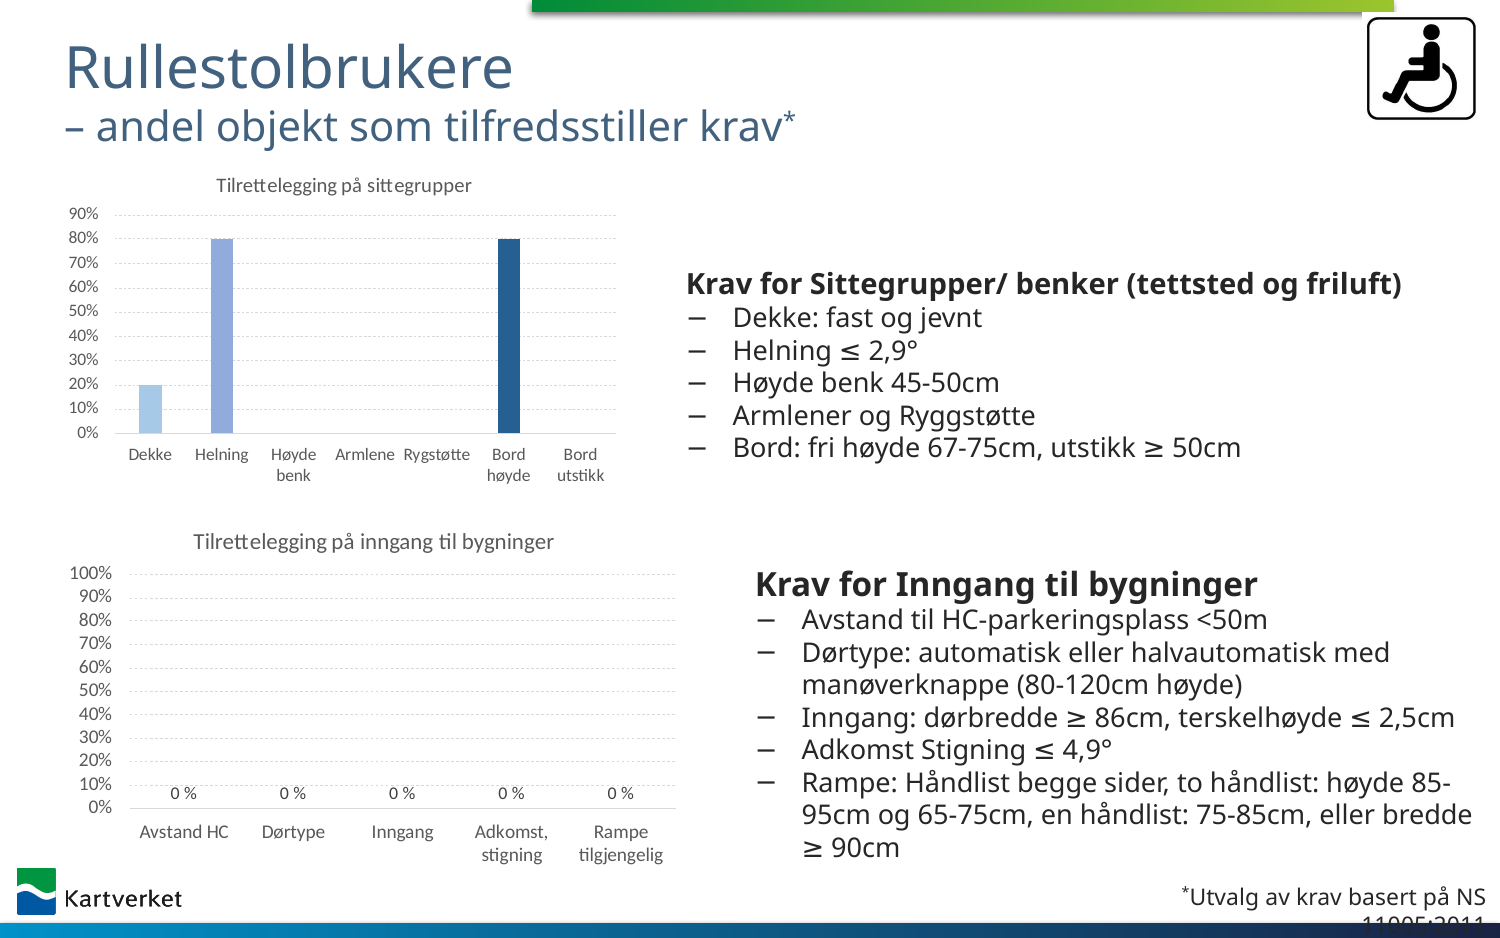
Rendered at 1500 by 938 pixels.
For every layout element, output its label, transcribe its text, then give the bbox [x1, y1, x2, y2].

text_box *Utvalg av krav basert på NS 11005:2011 [1068, 873, 1500, 938]
text_box Krav for Inngang til bygninger Avstand til HC-parkeringsplass <50m Dørtype: automatisk eller halvautomatisk med manøverknappe (80-120cm høyde) Inngang: dørbredde ≥ 86cm, terskelhøyde ≤ 2,5cm Adkomst Stigning ≤ 4,9° Rampe: Håndlist begge sider, to håndlist: høyde 85-95cm og 65-75cm, en håndlist: 75-85cm, eller bredde ≥ 90cm [740, 555, 1491, 870]
picture [1362, 12, 1481, 126]
picture [62, 166, 626, 492]
picture [62, 520, 687, 874]
text_box Krav for Sittegrupper/ benker (tettsted og friluft) Dekke: fast og jevnt Helning ≤ 2,9° Høyde benk 45-50cm Armlener og Ryggstøtte Bord: fri høyde 67-75cm, utstikk ≥ 50cm [670, 258, 1418, 471]
text_box Rullestolbrukere – andel objekt som tilfredsstiller krav* [49, 25, 1431, 158]
